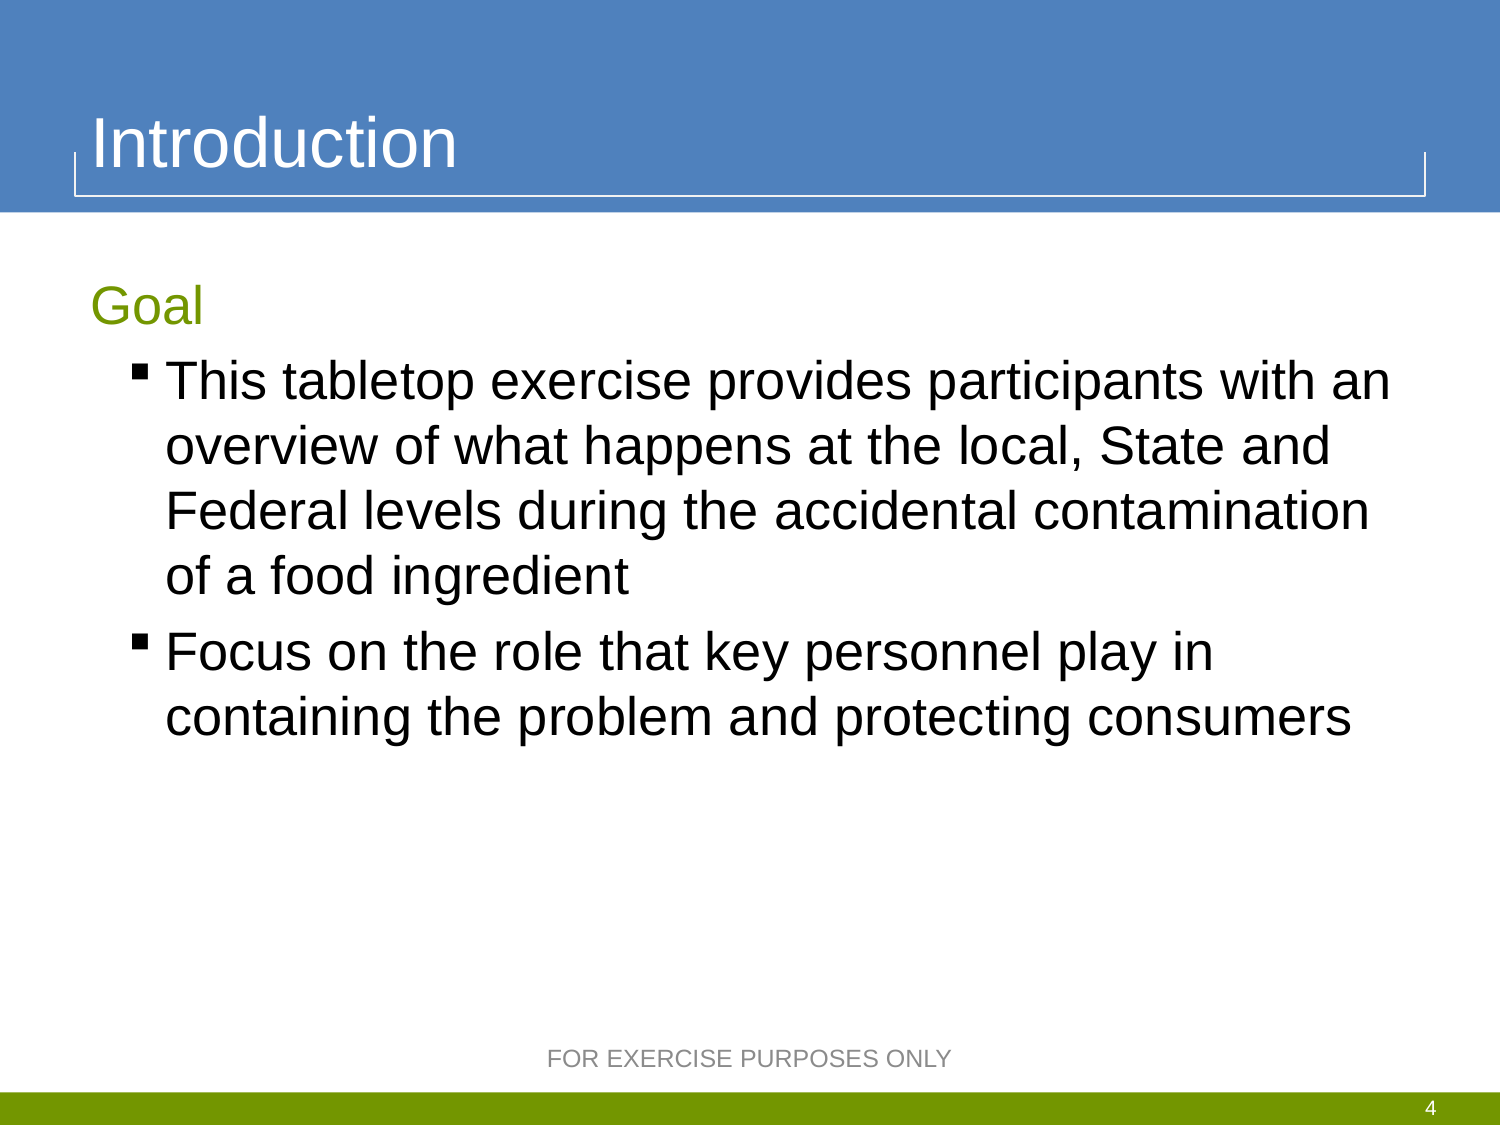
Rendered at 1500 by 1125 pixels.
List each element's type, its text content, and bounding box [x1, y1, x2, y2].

list Goal This tabletop exercise provides participants with an overview of what happens at the local, State and Federal levels during the accidental contamination of a food ingredient Focus on the role that key personnel play in containing the problem and protecting consumers [74, 262, 1426, 1006]
footer FOR EXERCISE PURPOSES ONLY [512, 1042, 988, 1103]
title Introduction [74, 44, 1426, 233]
